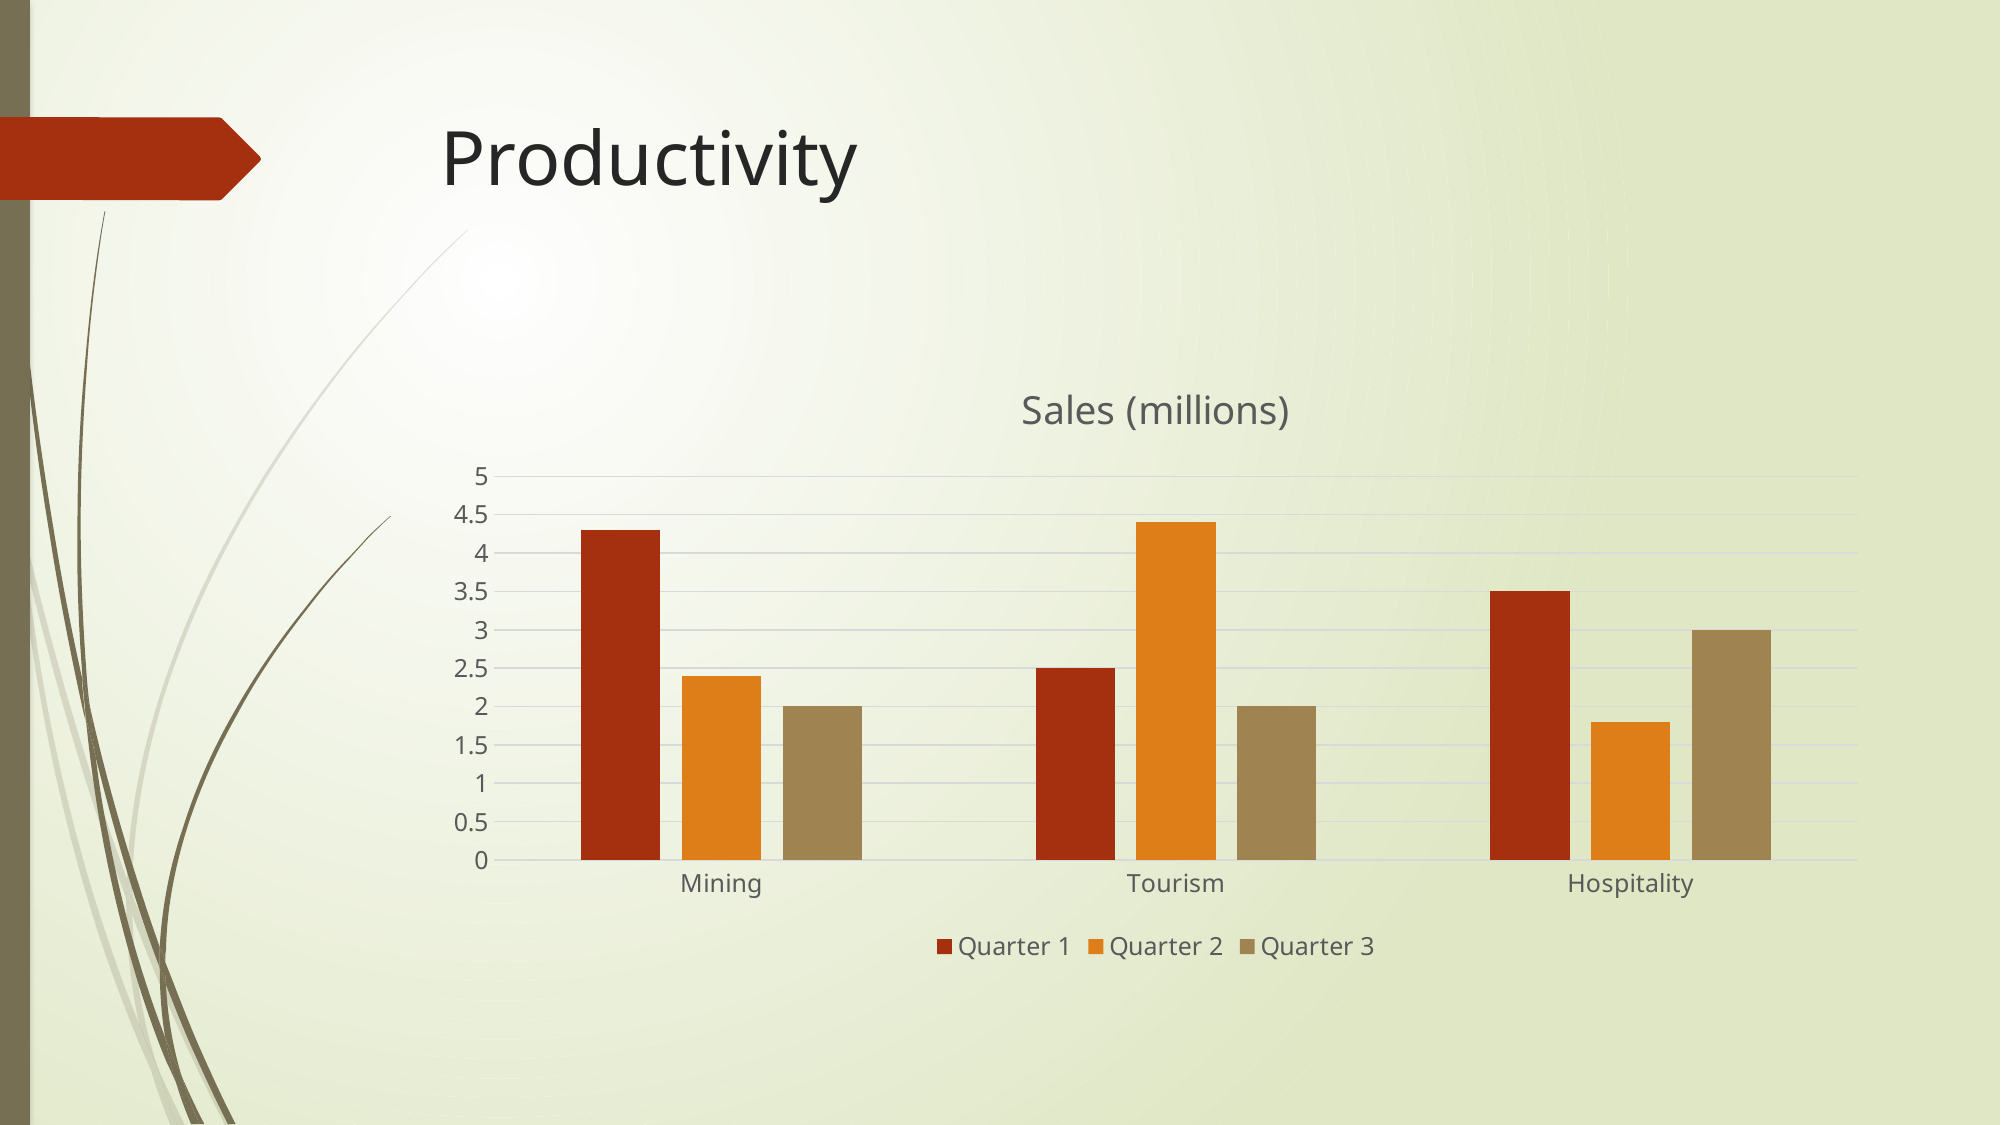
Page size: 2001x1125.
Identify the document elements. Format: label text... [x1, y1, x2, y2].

title Productivity [425, 102, 1888, 313]
chart [424, 349, 1888, 971]
